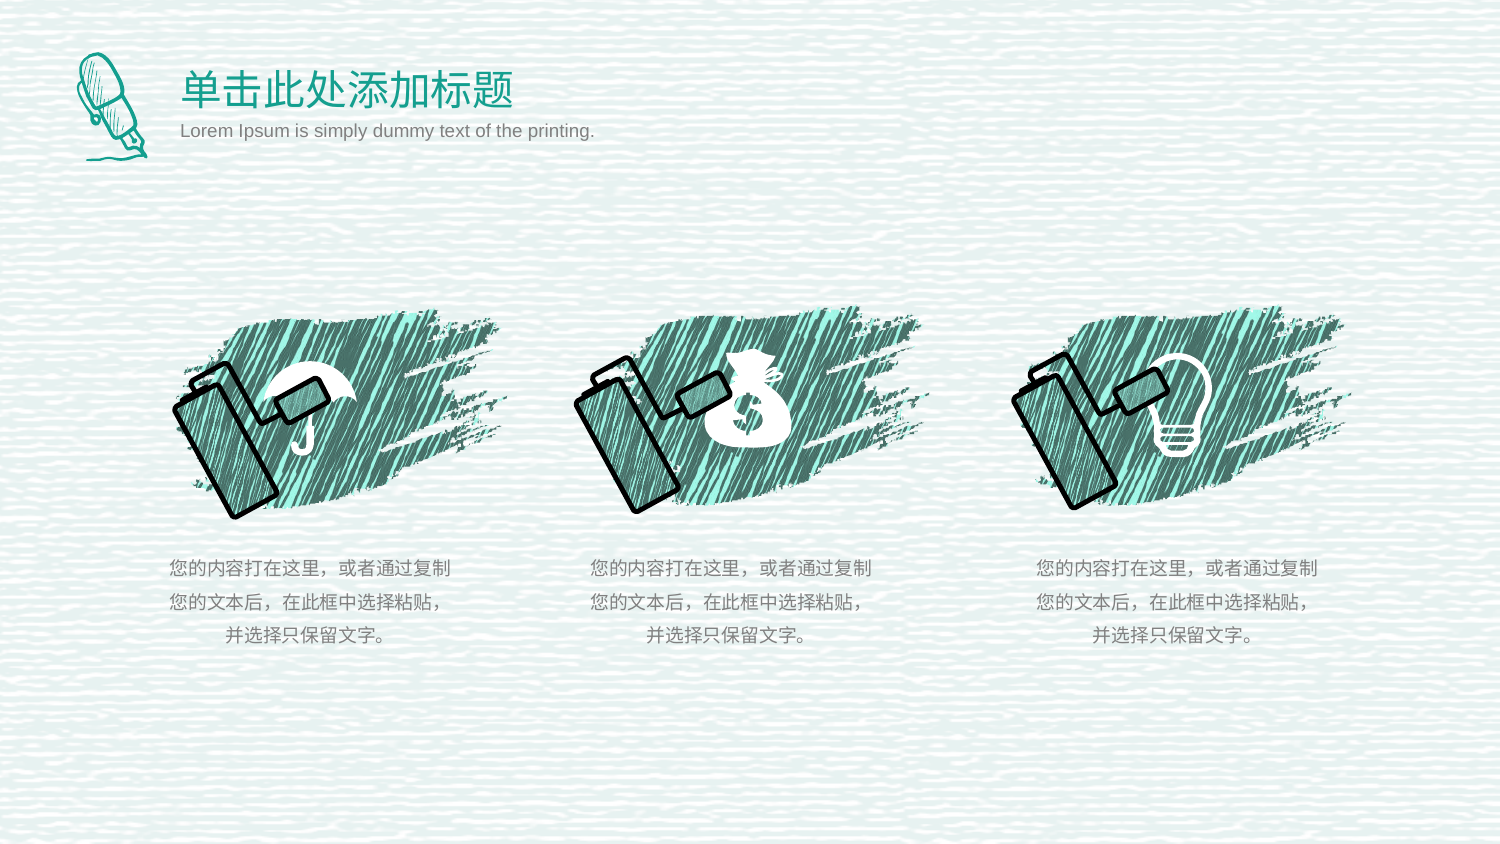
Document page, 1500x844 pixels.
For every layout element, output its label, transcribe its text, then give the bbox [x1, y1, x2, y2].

text_box [1061, 304, 1353, 501]
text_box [570, 353, 717, 511]
text_box 您的内容打在这里，或者通过复制您的文本后，在此框中选择粘贴，并选择只保留文字。 [573, 539, 889, 653]
text_box [319, 362, 357, 403]
text_box 您的内容打在这里，或者通过复制您的文本后，在此框中选择粘贴，并选择只保留文字。 [1019, 539, 1335, 653]
text_box [1160, 352, 1212, 458]
text_box 您的内容打在这里，或者通过复制您的文本后，在此框中选择粘贴，并选择只保留文字。 [152, 539, 468, 653]
text_box [720, 348, 792, 448]
text_box [216, 307, 508, 503]
text_box [639, 304, 931, 504]
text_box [168, 359, 315, 517]
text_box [1007, 350, 1154, 508]
